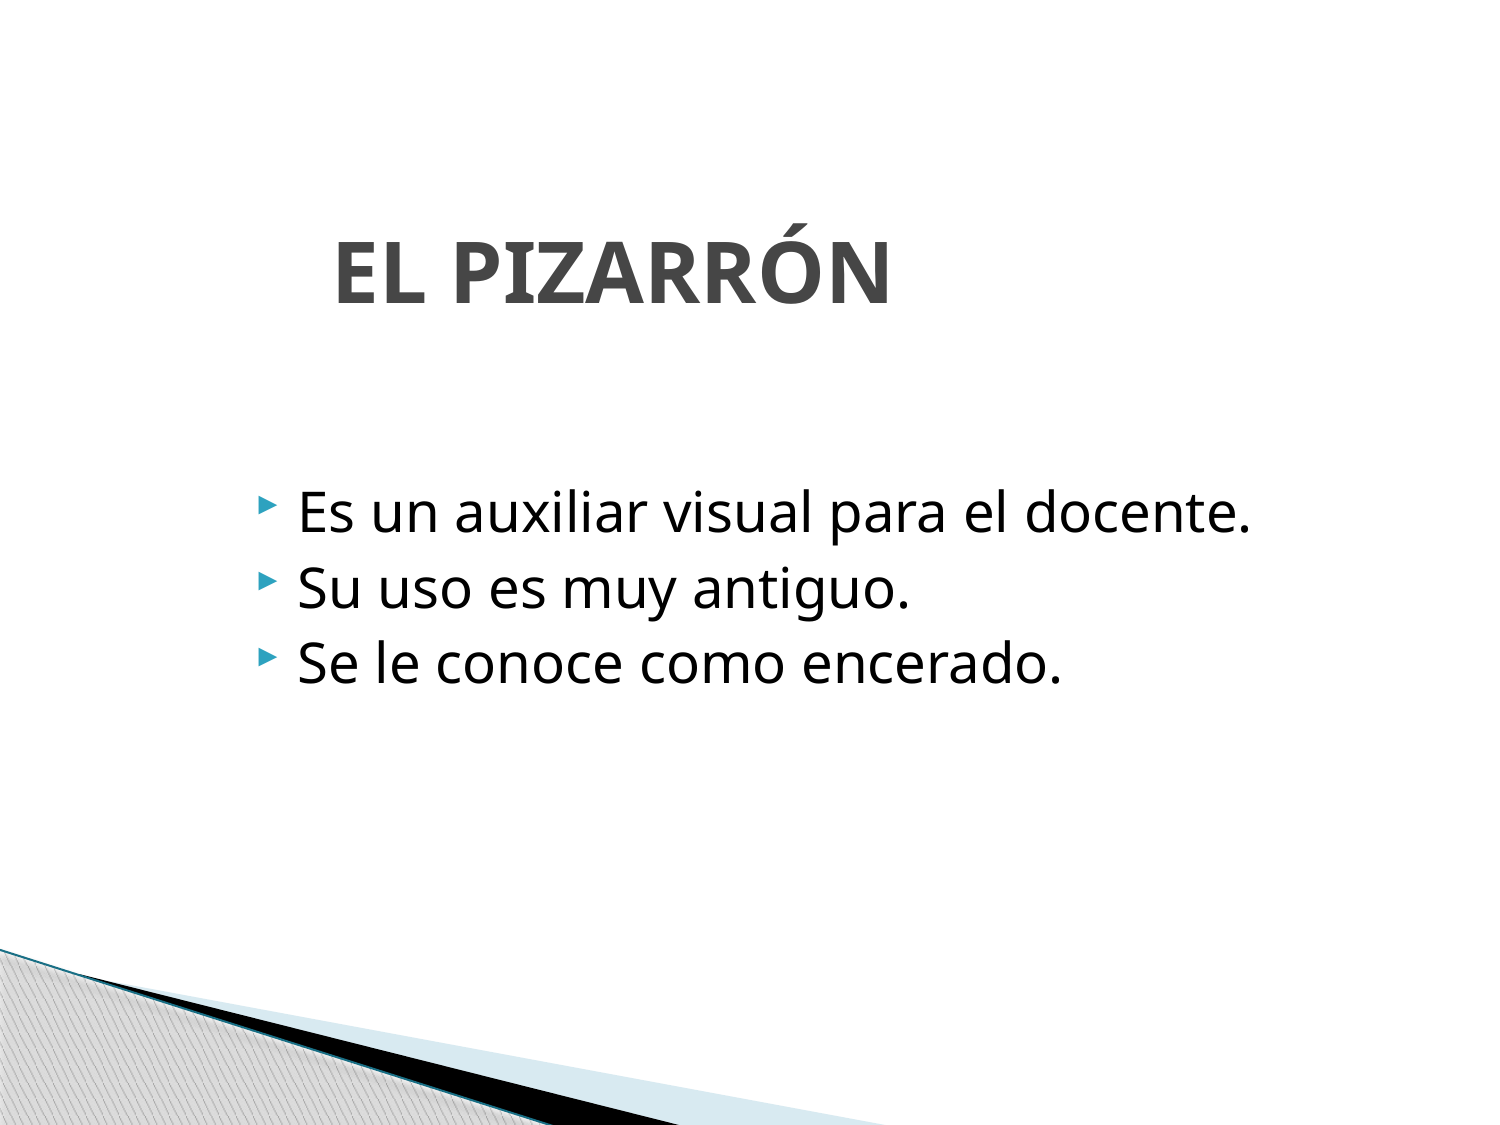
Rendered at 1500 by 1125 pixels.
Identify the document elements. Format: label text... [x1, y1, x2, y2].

title EL PIZARRÓN [316, 175, 1500, 364]
list Es un auxiliar visual para el docente. Su uso es muy antiguo. Se le conoce como encerado. [222, 468, 1500, 1125]
